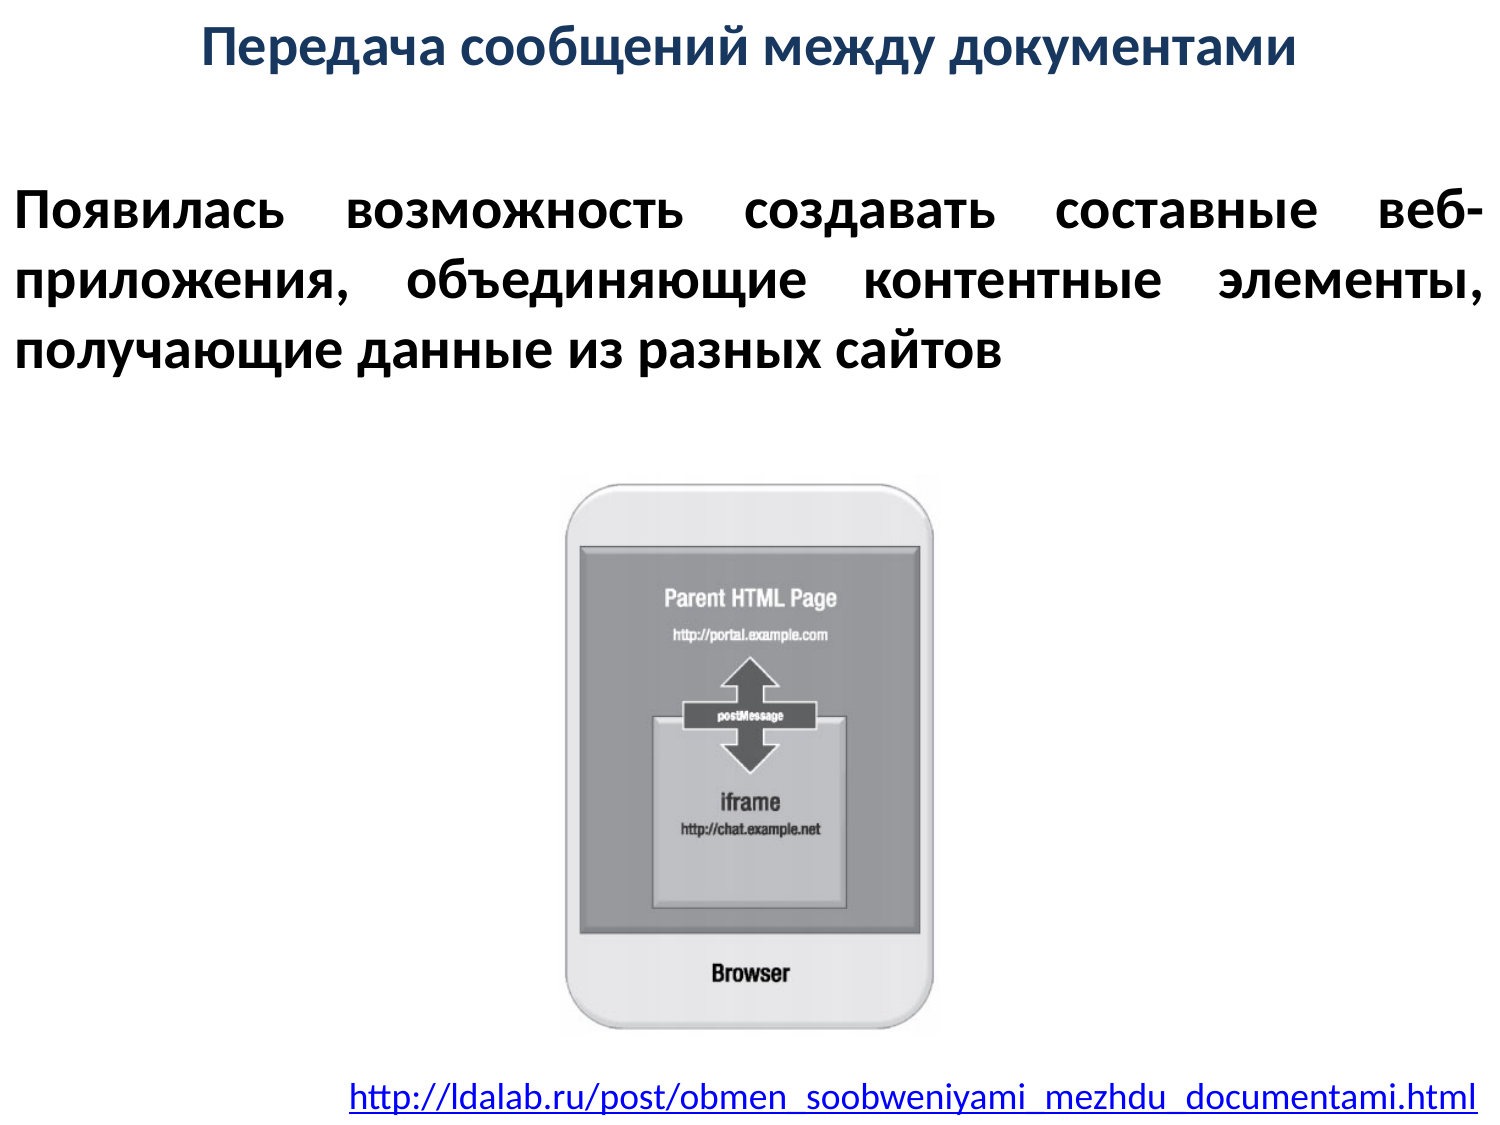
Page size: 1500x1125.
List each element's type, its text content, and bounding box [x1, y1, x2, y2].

text_box Появилась возможность создавать составные веб-приложения, объединяющие контентные элементы, получающие данные из разных сайтов [0, 162, 1500, 388]
text_box Передача сообщений между документами [0, 0, 1500, 85]
picture [559, 474, 941, 1036]
text_box http://ldalab.ru/post/obmen_soobweniyami_mezhdu_documentami.html [334, 1064, 1493, 1125]
